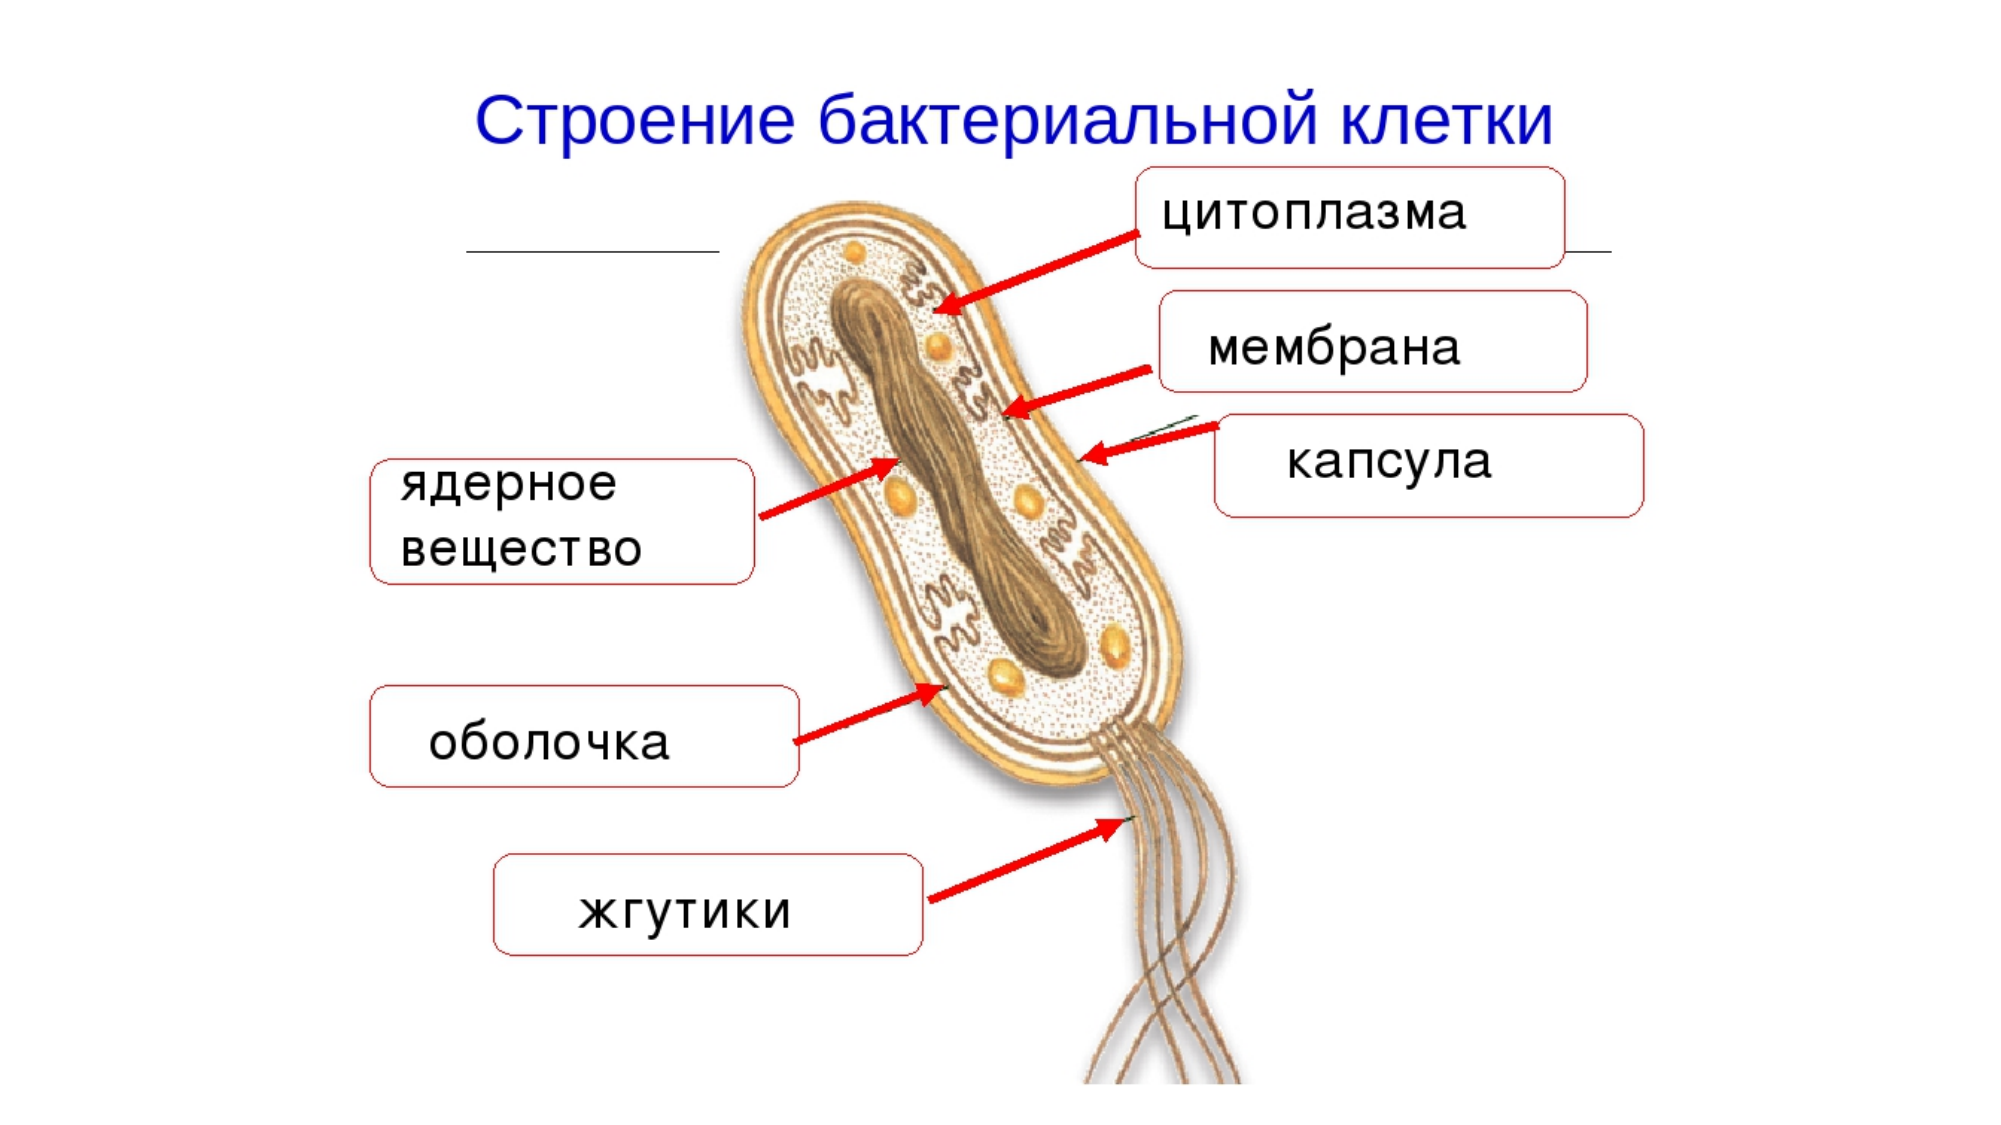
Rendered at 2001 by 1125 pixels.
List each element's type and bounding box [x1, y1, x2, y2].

picture [252, 13, 1682, 1086]
